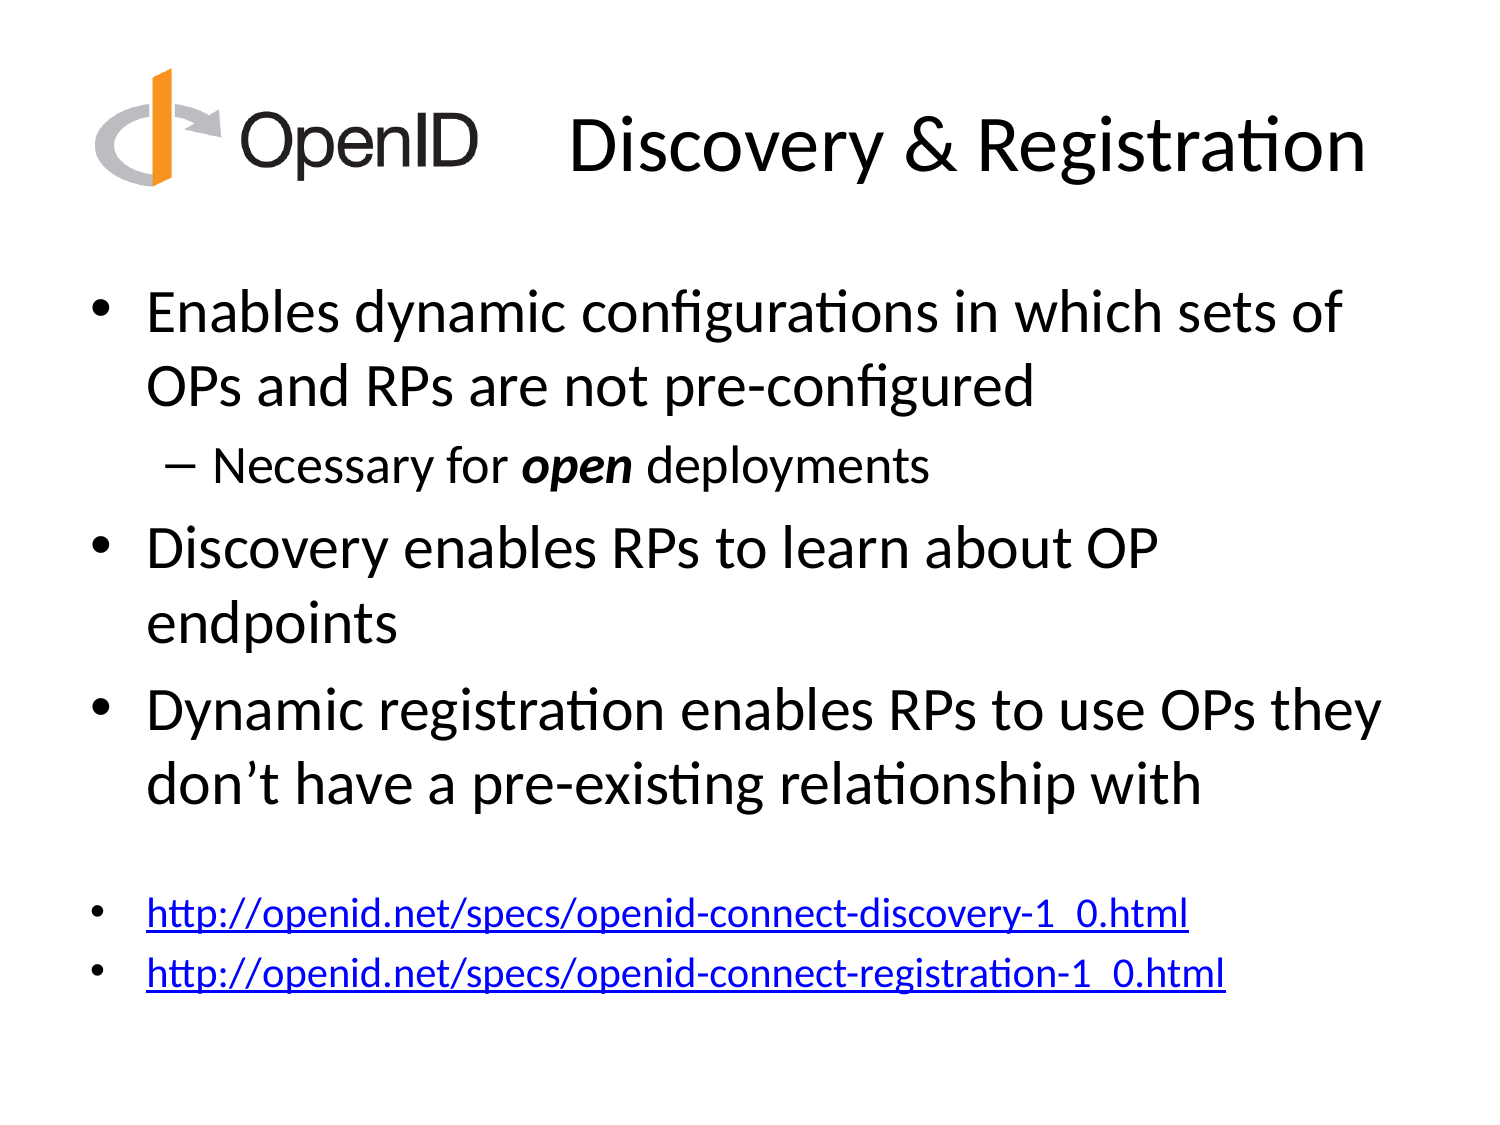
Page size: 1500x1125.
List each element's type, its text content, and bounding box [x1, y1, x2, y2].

picture [64, 44, 513, 225]
list Enables dynamic configurations in which sets of OPs and RPs are not pre-configured Necessary for open deployments Discovery enables RPs to learn about OP endpoints Dynamic registration enables RPs to use OPs they don’t have a pre-existing relationship with http://openid.net/specs/openid-connect-discovery-1_0.html http://openid.net/specs/openid-connect-registration-1_0.html [75, 262, 1425, 1005]
title Discovery & Registration [512, 45, 1425, 233]
